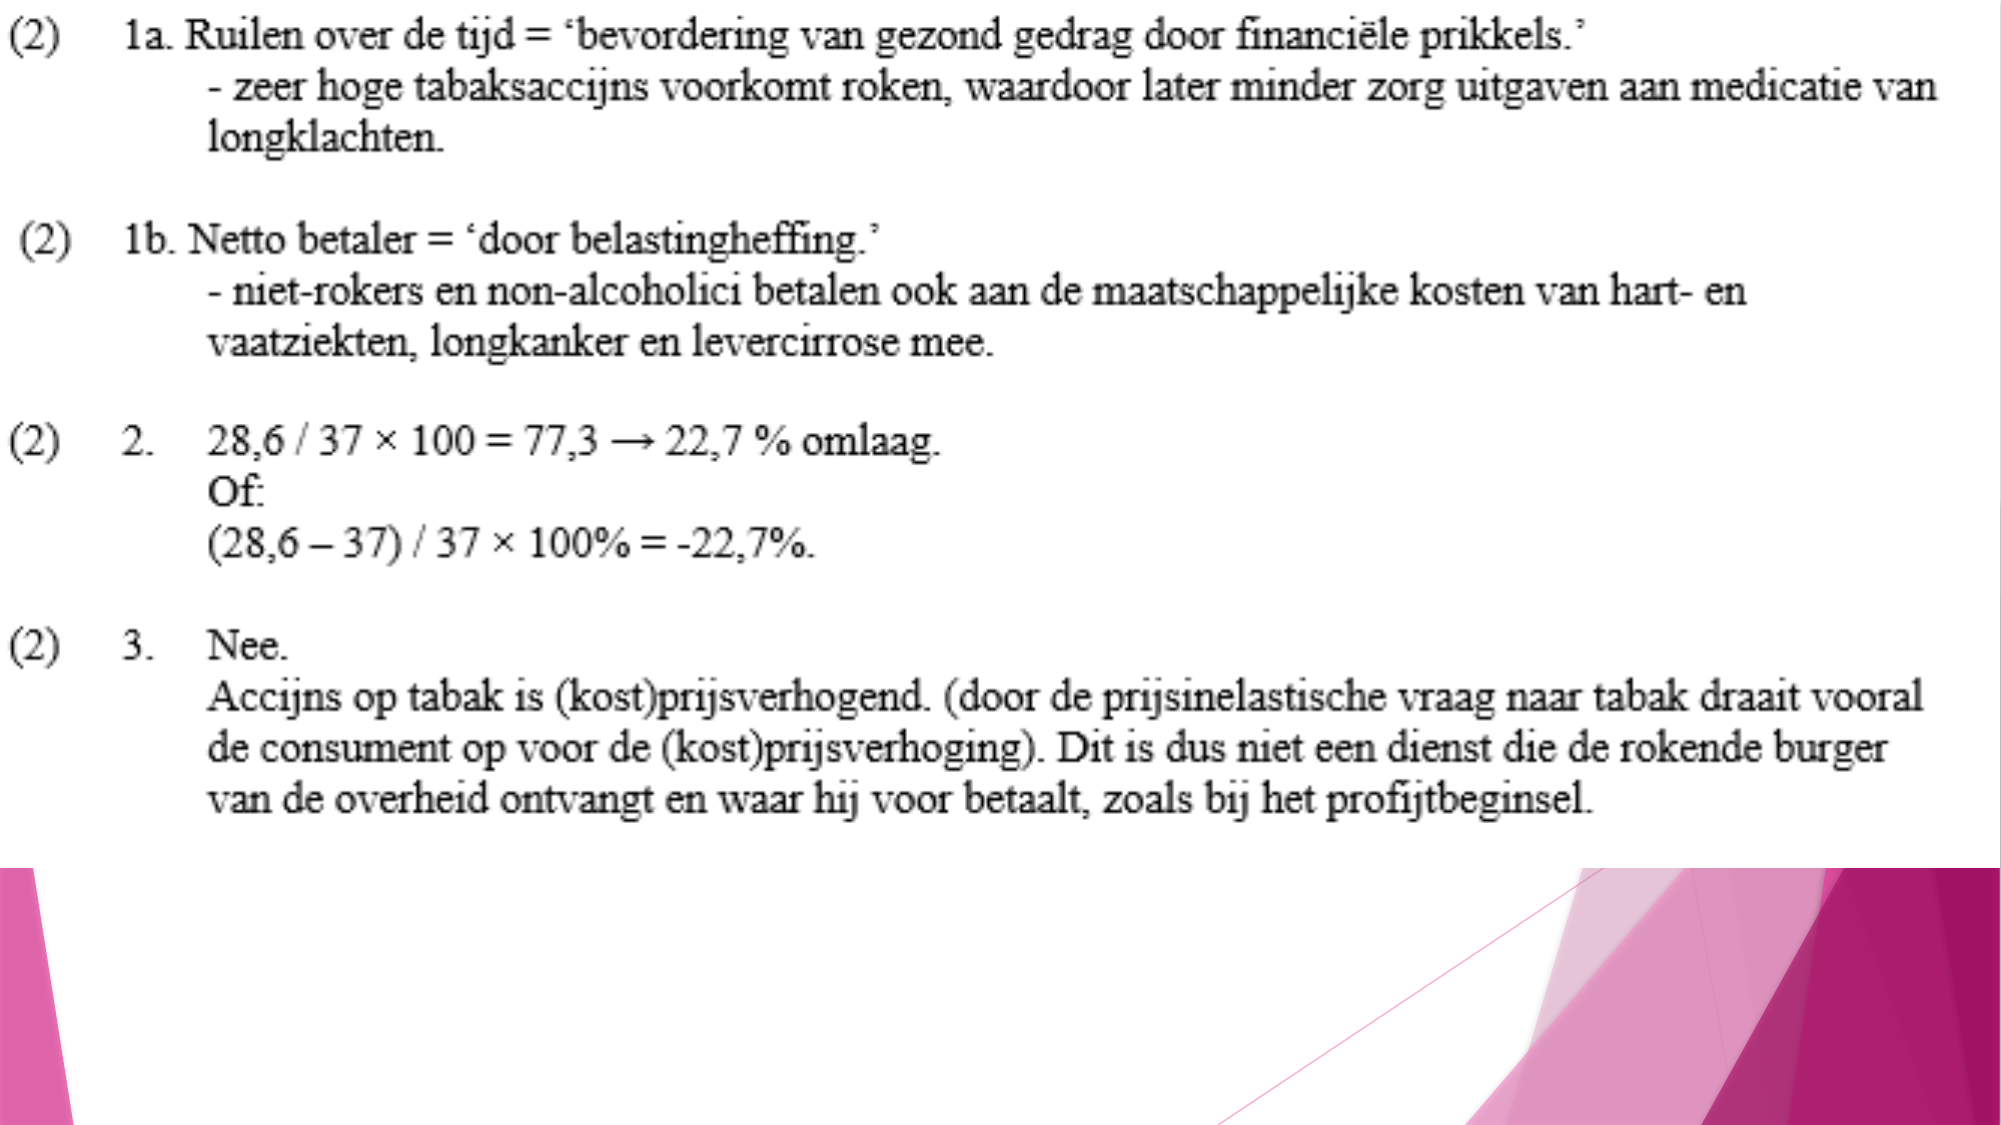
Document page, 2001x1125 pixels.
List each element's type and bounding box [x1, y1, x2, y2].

picture [0, 0, 2000, 869]
